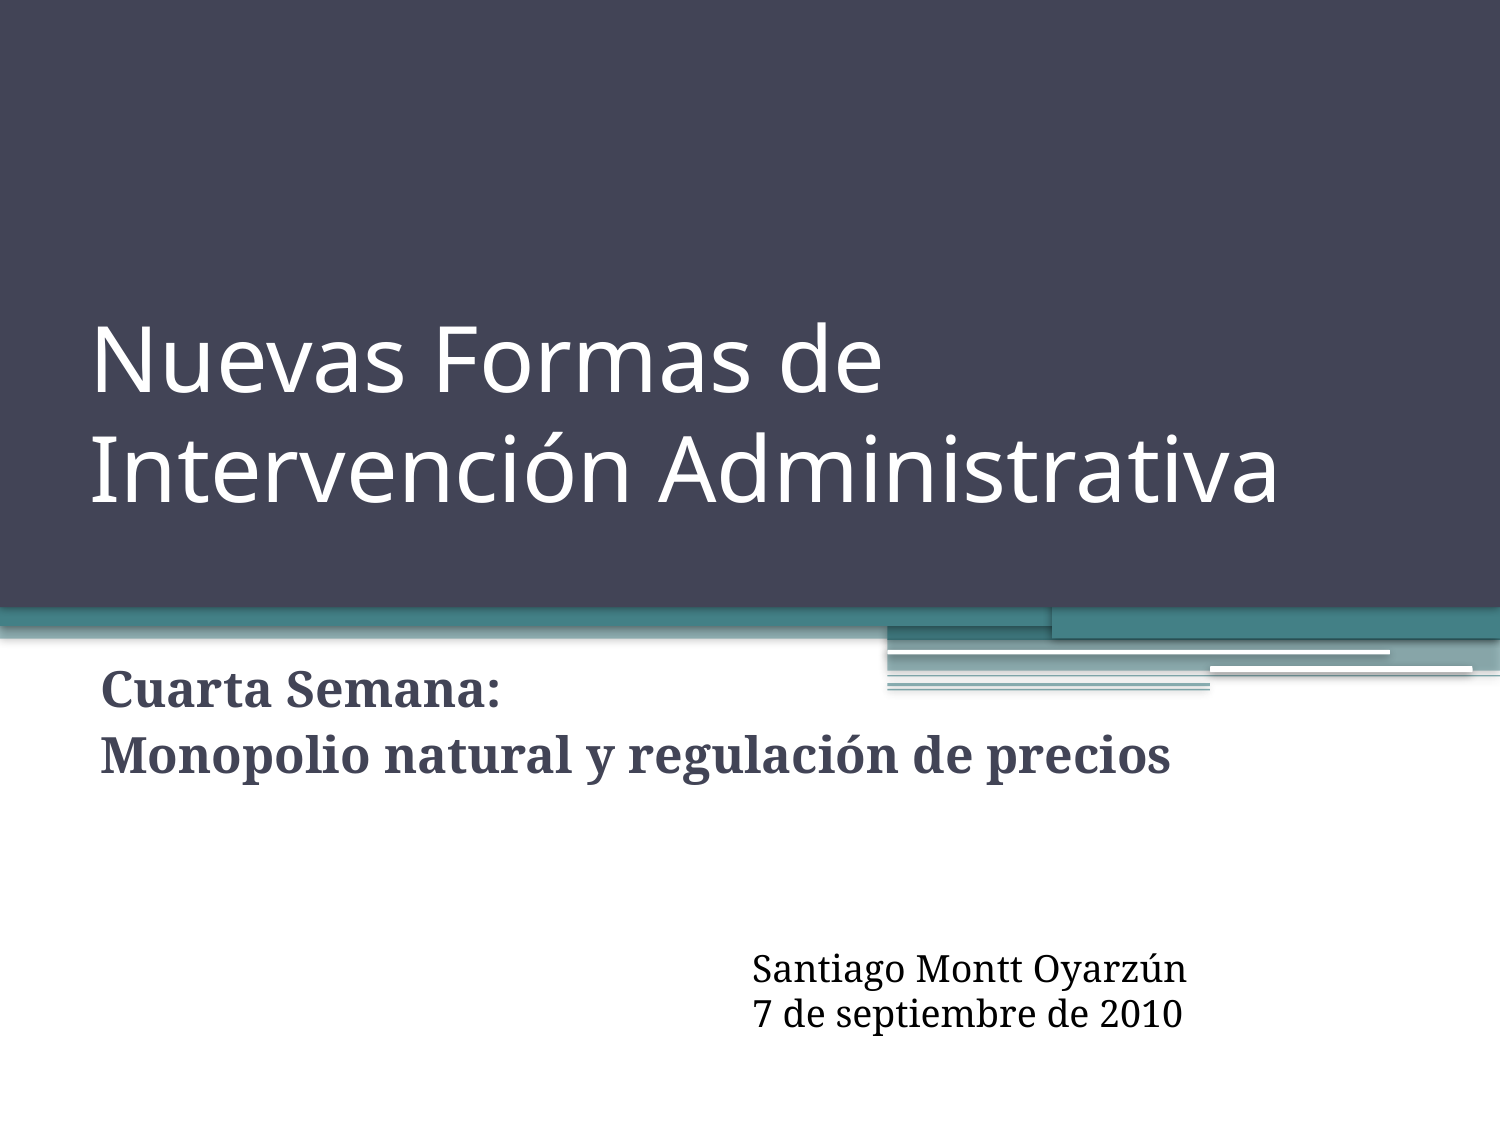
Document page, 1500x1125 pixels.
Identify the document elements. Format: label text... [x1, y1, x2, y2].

subtitle Cuarta Semana: Monopolio natural y regulación de precios [75, 650, 1238, 938]
text_box Santiago Montt Oyarzún 7 de septiembre de 2010 [737, 937, 1204, 1043]
title Nuevas Formas de Intervención Administrativa [75, 287, 1463, 529]
